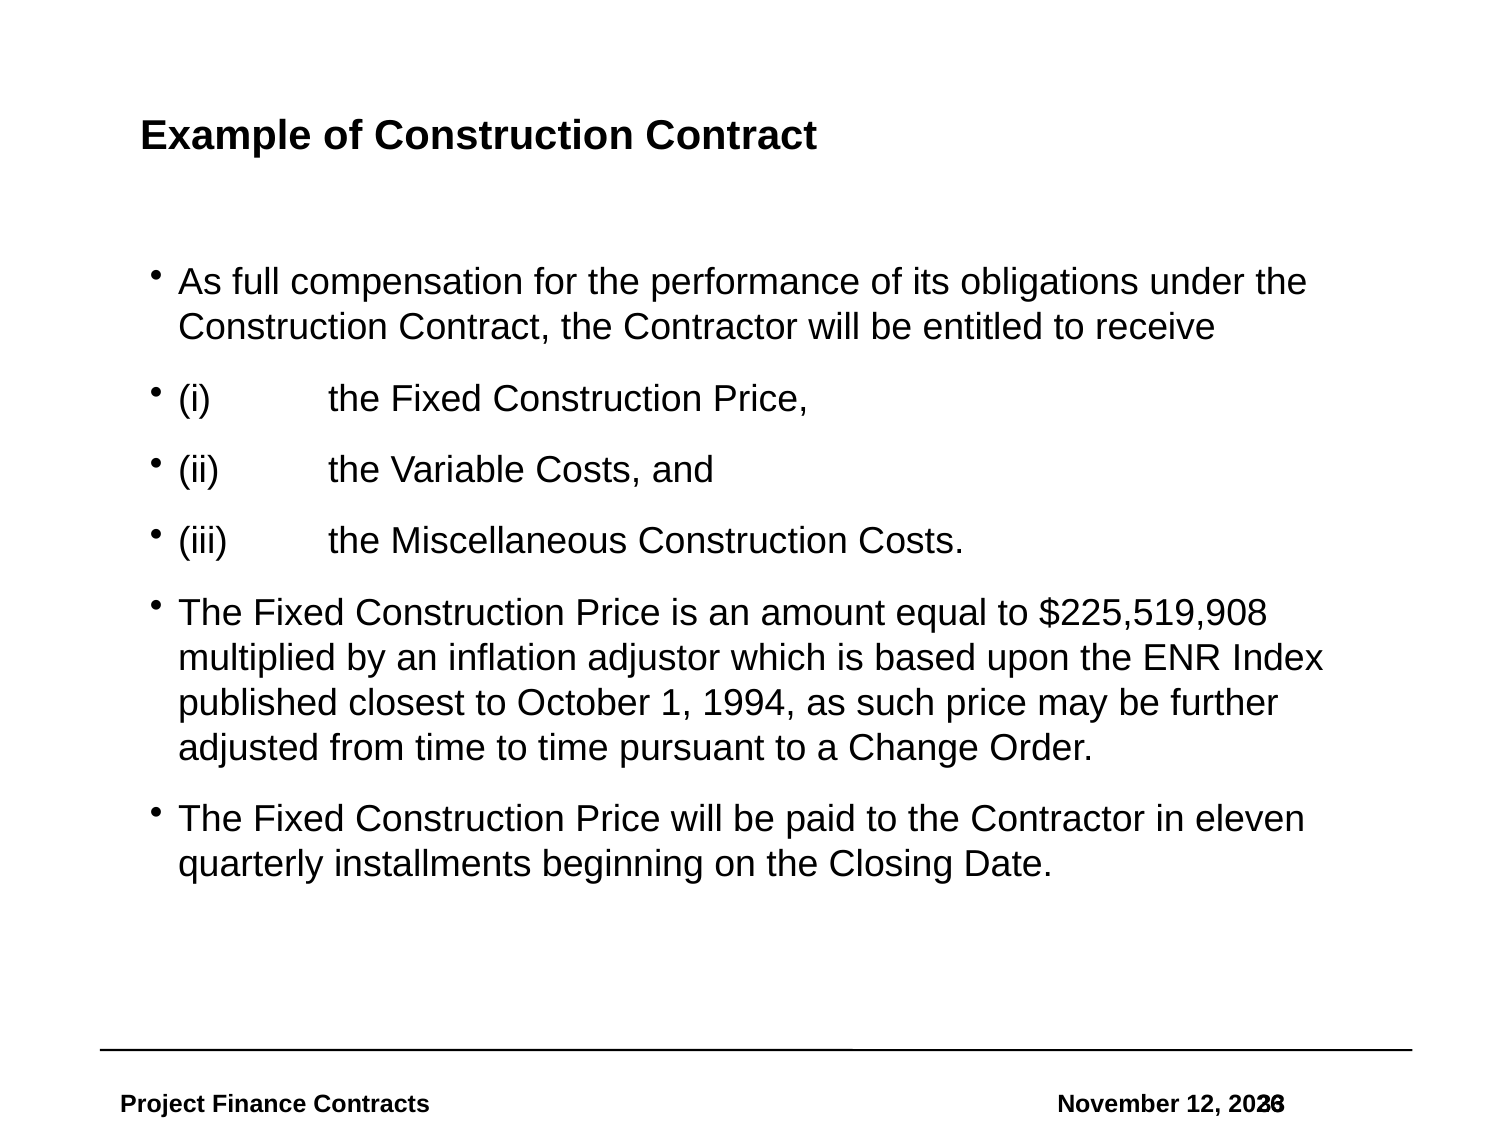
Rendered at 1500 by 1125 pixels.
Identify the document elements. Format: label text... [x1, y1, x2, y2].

list As full compensation for the performance of its obligations under the Construction Contract, the Contractor will be entitled to receive (i) the Fixed Construction Price, (ii) the Variable Costs, and (iii) the Miscellaneous Construction Costs. The Fixed Construction Price is an amount equal to $225,519,908 multiplied by an inflation adjustor which is based upon the ENR Index published closest to October 1, 1994, as such price may be further adjusted from time to time pursuant to a Change Order. The Fixed Construction Price will be paid to the Contractor in eleven quarterly installments beginning on the Closing Date. [124, 249, 1376, 1001]
title Example of Construction Contract [124, 99, 1288, 226]
